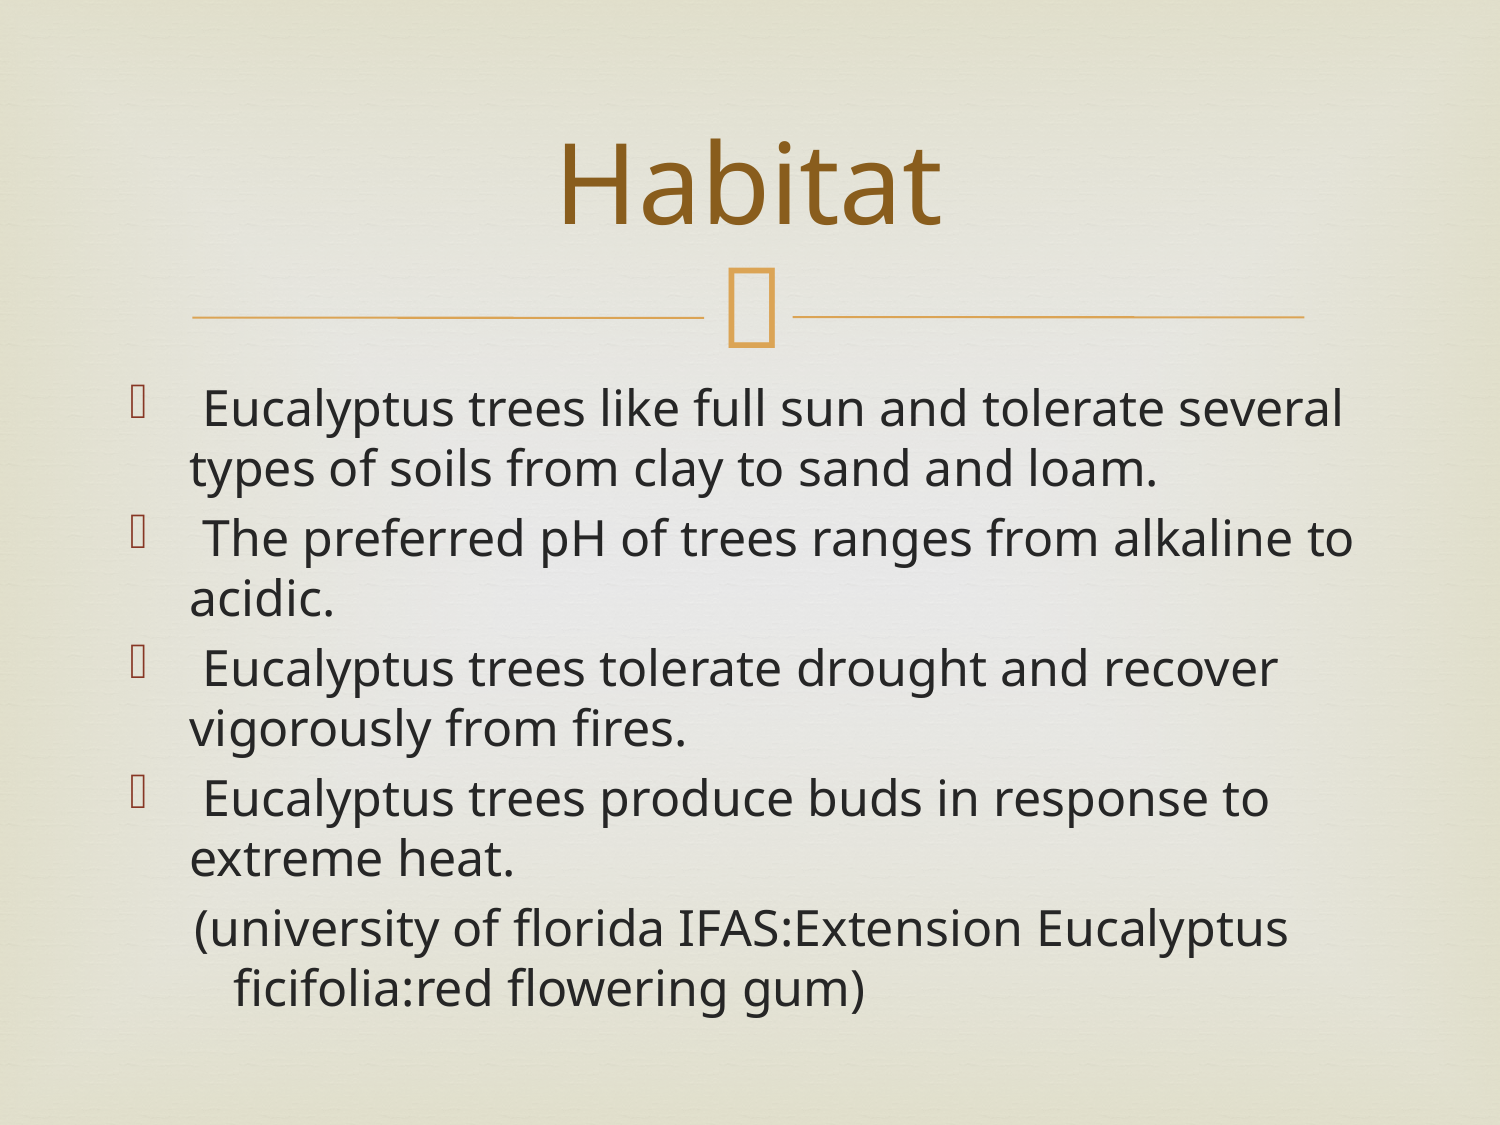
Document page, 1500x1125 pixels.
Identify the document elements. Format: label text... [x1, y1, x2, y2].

list Eucalyptus trees like full sun and tolerate several types of soils from clay to sand and loam. The preferred pH of trees ranges from alkaline to acidic. Eucalyptus trees tolerate drought and recover vigorously from fires. Eucalyptus trees produce buds in response to extreme heat. (university of florida IFAS:Extension Eucalyptus ficifolia:red flowering gum) [114, 368, 1386, 1100]
title Habitat [112, 93, 1386, 267]
